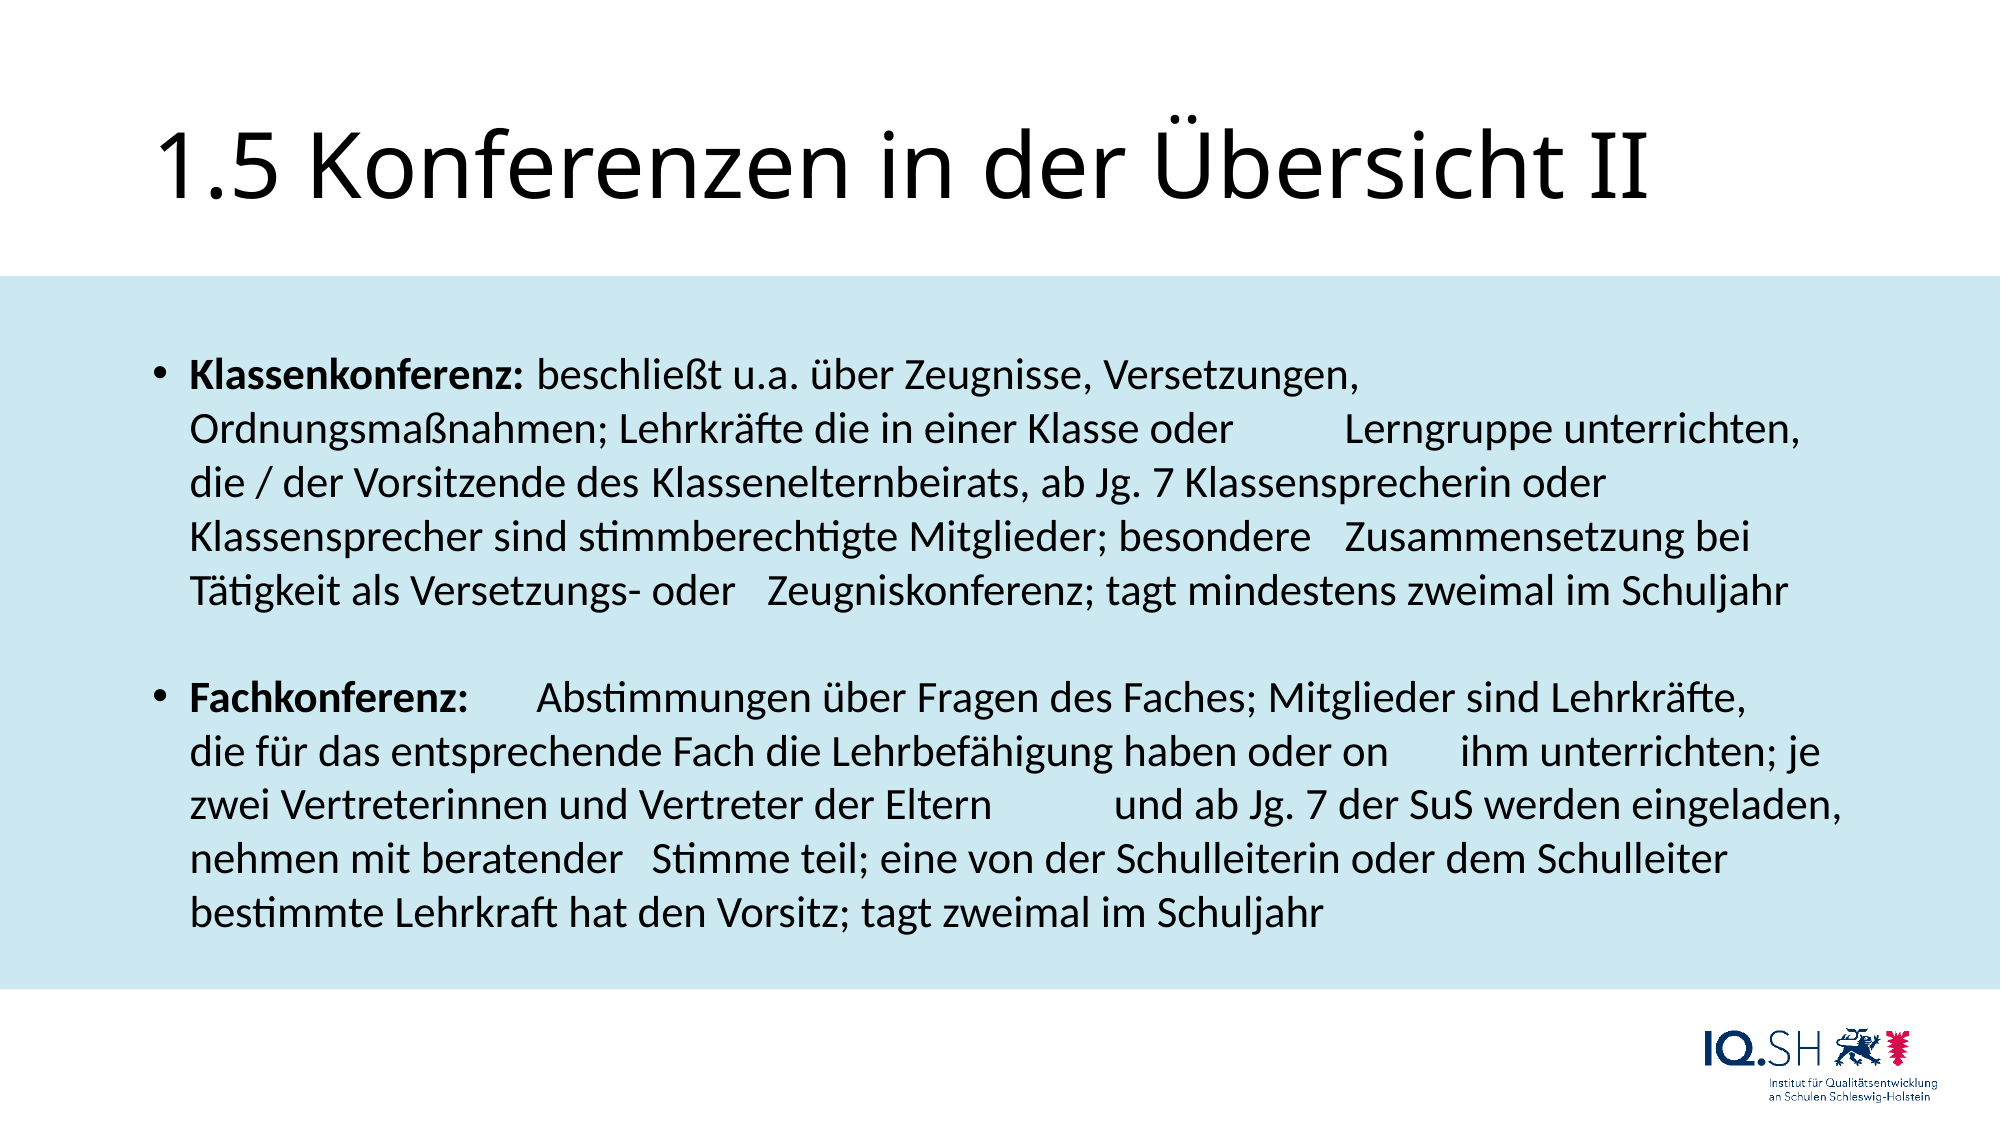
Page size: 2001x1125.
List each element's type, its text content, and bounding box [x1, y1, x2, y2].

picture [1705, 1028, 1937, 1103]
title 1.5 Konferenzen in der Übersicht II [137, 59, 1863, 278]
list Klassenkonferenz: beschließt u.a. über Zeugnisse, Versetzungen, Ordnungsmaßnahmen; Lehrkräfte die in einer Klasse oder Lerngruppe unterrichten, die / der Vorsitzende des Klassenelternbeirats, ab Jg. 7 Klassensprecherin oder Klassensprecher sind stimmberechtigte Mitglieder; besondere Zusammensetzung bei Tätigkeit als Versetzungs- oder Zeugniskonferenz; tagt mindestens zweimal im Schuljahr Fachkonferenz: Abstimmungen über Fragen des Faches; Mitglieder sind Lehrkräfte, die für das entsprechende Fach die Lehrbefähigung haben oder on ihm unterrichten; je zwei Vertreterinnen und Vertreter der Eltern und ab Jg. 7 der SuS werden eingeladen, nehmen mit beratender Stimme teil; eine von der Schulleiterin oder dem Schulleiter bestimmte Lehrkraft hat den Vorsitz; tagt zweimal im Schuljahr [137, 299, 1863, 982]
